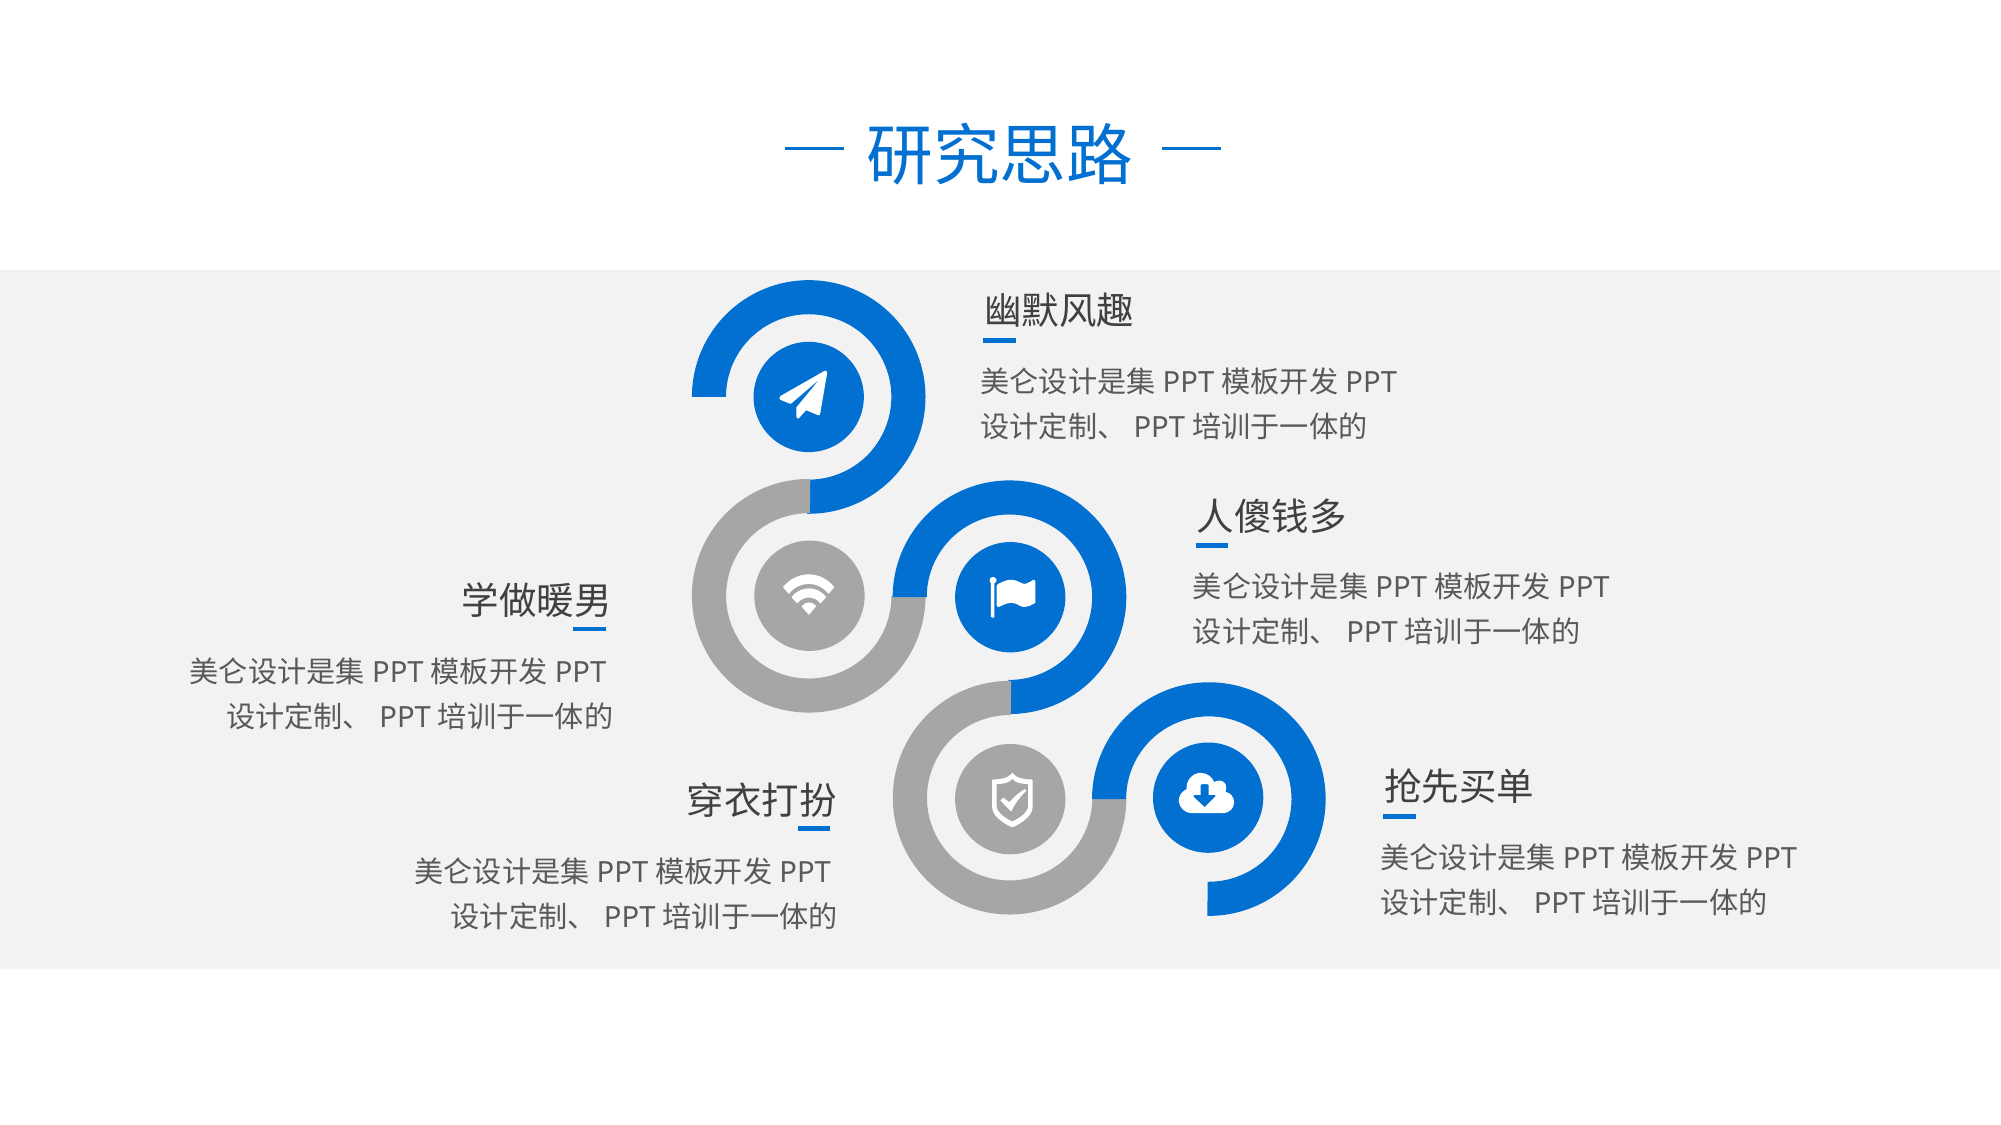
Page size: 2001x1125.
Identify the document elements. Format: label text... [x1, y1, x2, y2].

text_box 幽默风趣 [965, 270, 1153, 340]
text_box [954, 541, 1067, 654]
text_box [989, 576, 997, 618]
text_box 美仑设计是集PPT模板开发PPT设计定制、PPT培训于一体的 [965, 345, 1442, 451]
text_box 抢先买单 [1365, 747, 1554, 816]
text_box [690, 477, 927, 714]
text_box 学做暖男 [443, 560, 631, 630]
text_box [1090, 681, 1327, 917]
text_box [779, 370, 828, 419]
text_box [0, 270, 2000, 969]
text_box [992, 772, 1033, 828]
text_box 穿衣打扮 [667, 760, 856, 830]
text_box [891, 679, 1128, 916]
text_box 研究思路 [823, 89, 1177, 200]
text_box [954, 742, 1067, 856]
text_box [753, 539, 866, 652]
text_box 美仑设计是集PPT模板开发PPT设计定制、PPT培训于一体的 [1178, 550, 1655, 656]
text_box [752, 340, 865, 454]
text_box [891, 479, 1128, 716]
text_box 美仑设计是集PPT模板开发PPT设计定制、PPT培训于一体的 [152, 635, 629, 741]
text_box [1178, 772, 1235, 814]
text_box [1151, 741, 1265, 854]
text_box [996, 579, 1036, 608]
text_box 人傻钱多 [1178, 476, 1366, 545]
text_box [690, 279, 927, 515]
text_box 美仑设计是集PPT模板开发PPT设计定制、PPT培训于一体的 [376, 834, 853, 941]
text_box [782, 570, 835, 615]
text_box 美仑设计是集PPT模板开发PPT设计定制、PPT培训于一体的 [1365, 821, 1842, 927]
